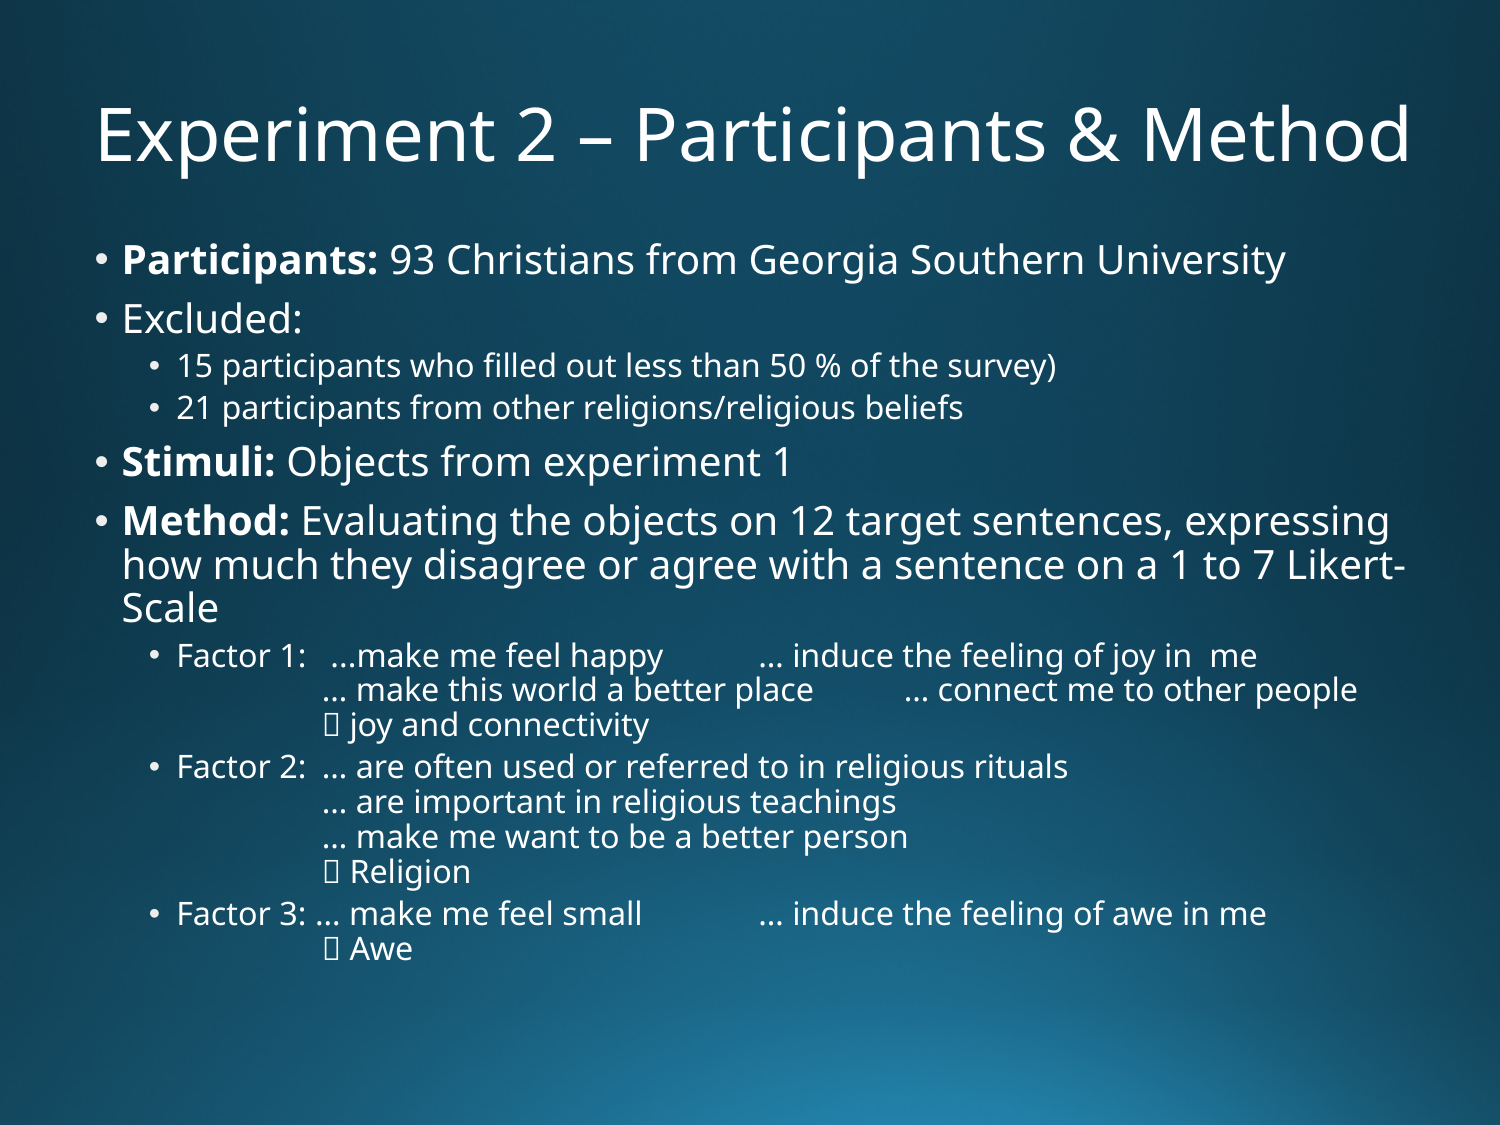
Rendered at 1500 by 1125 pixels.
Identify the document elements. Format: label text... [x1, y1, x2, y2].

title Experiment 2 – Participants & Method [79, 51, 1466, 224]
picture [0, 0, 1500, 1125]
list Participants: 93 Christians from Georgia Southern University Excluded: 15 participants who filled out less than 50 % of the survey) 21 participants from other religions/religious beliefs Stimuli: Objects from experiment 1 Method: Evaluating the objects on 12 target sentences, expressing how much they disagree or agree with a sentence on a 1 to 7 Likert-Scale Factor 1: ...make me feel happy … induce the feeling of joy in me … make this world a better place … connect me to other people  joy and connectivity Factor 2: … are often used or referred to in religious rituals … are important in religious teachings … make me want to be a better person  Religion Factor 3: … make me feel small … induce the feeling of awe in me  Awe [79, 232, 1466, 1029]
